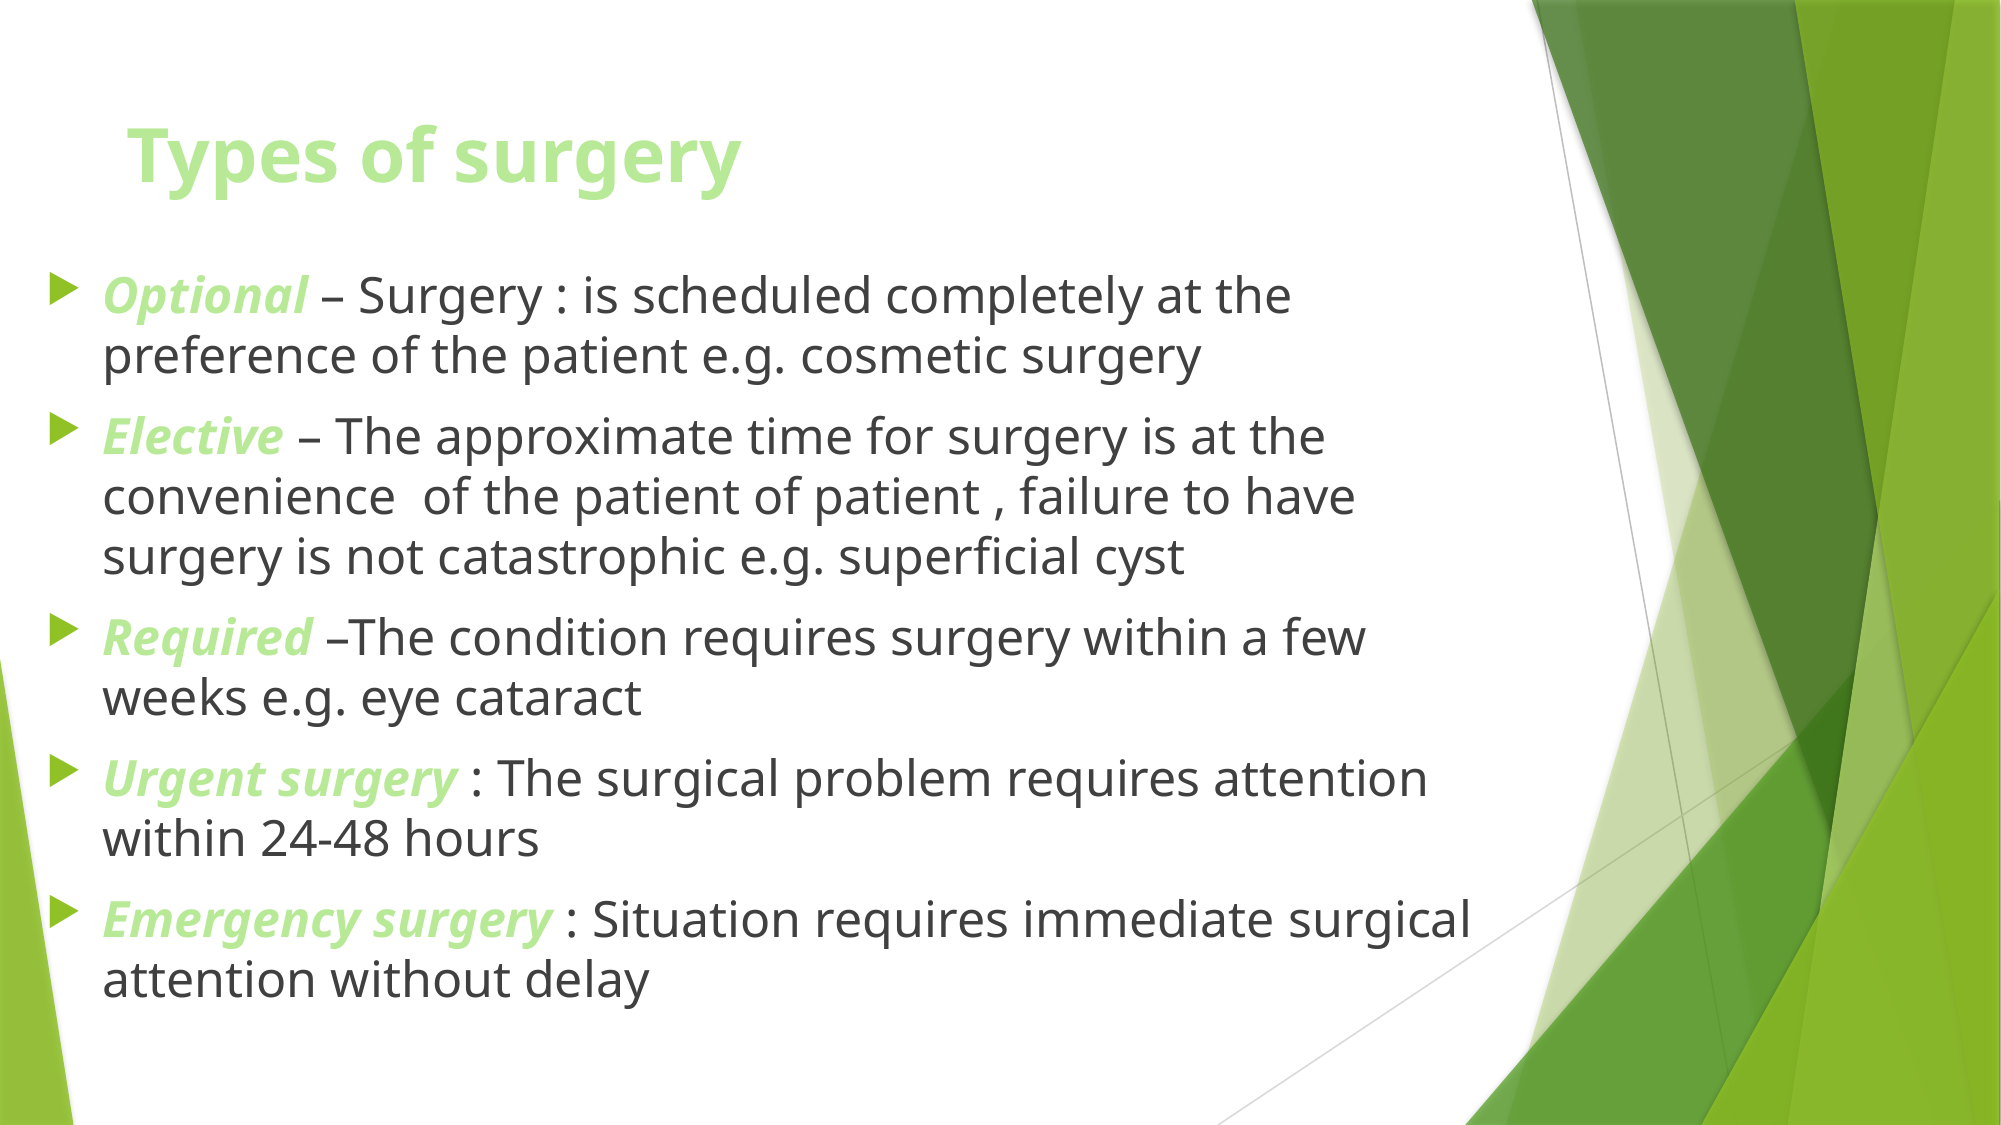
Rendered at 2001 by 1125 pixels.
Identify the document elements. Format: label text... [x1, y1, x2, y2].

list Optional – Surgery : is scheduled completely at the preference of the patient e.g. cosmetic surgery Elective – The approximate time for surgery is at the convenience of the patient of patient , failure to have surgery is not catastrophic e.g. superficial cyst Required –The condition requires surgery within a few weeks e.g. eye cataract Urgent surgery : The surgical problem requires attention within 24-48 hours Emergency surgery : Situation requires immediate surgical attention without delay [31, 256, 1522, 1125]
title Types of surgery [111, 99, 1522, 247]
